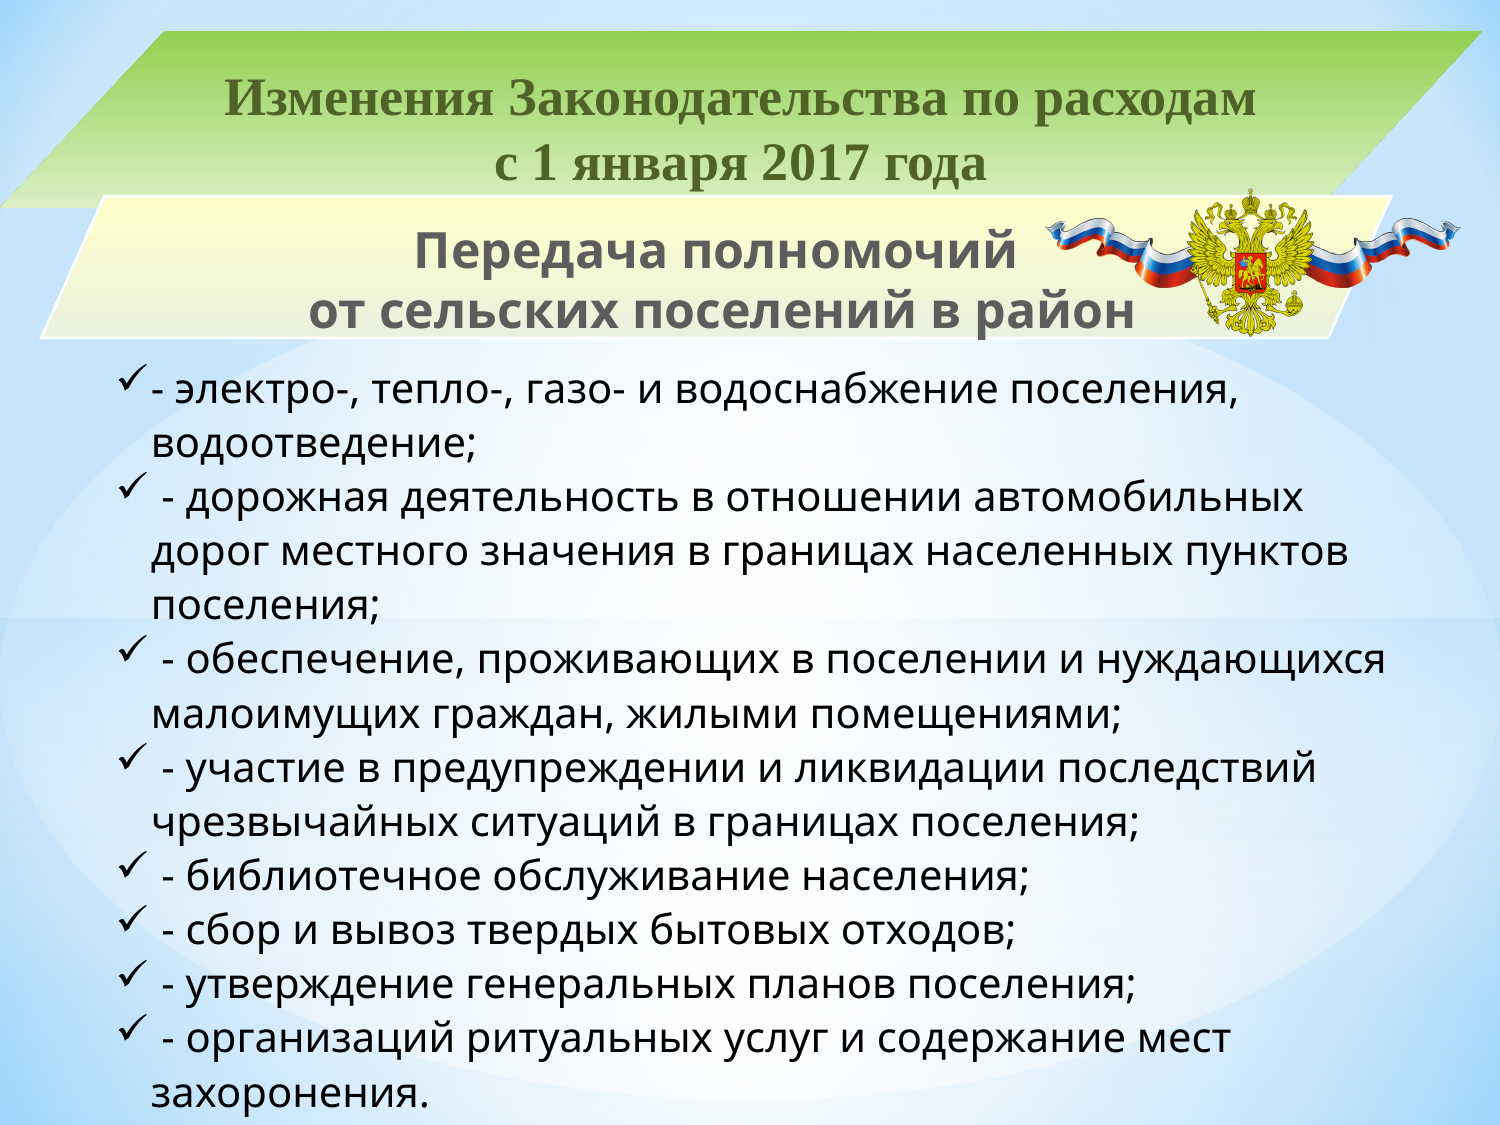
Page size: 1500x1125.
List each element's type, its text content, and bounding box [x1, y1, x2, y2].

text_box Передача полномочий от сельских поселений в район [41, 196, 1039, 338]
text_box [0, 74, 1500, 150]
picture [1045, 184, 1461, 350]
text_box Изменения Законодательства по расходам с 1 января 2017 года [0, 150, 1372, 209]
text_box [0, 0, 1500, 74]
text_box - электро-, тепло-, газо- и водоснабжение поселения, водоотведение; - дорожная деятельность в отношении автомобильных дорог местного значения в границах населенных пунктов поселения; - обеспечение, проживающих в поселении и нуждающихся малоимущих граждан, жилыми помещениями; - участие в предупреждении и ликвидации последствий чрезвычайных ситуаций в границах поселения; - библиотечное обслуживание населения; - сбор и вывоз твердых бытовых отходов; - утверждение генеральных планов поселения; - организаций ритуальных услуг и содержание мест захоронения. [100, 349, 1436, 1123]
